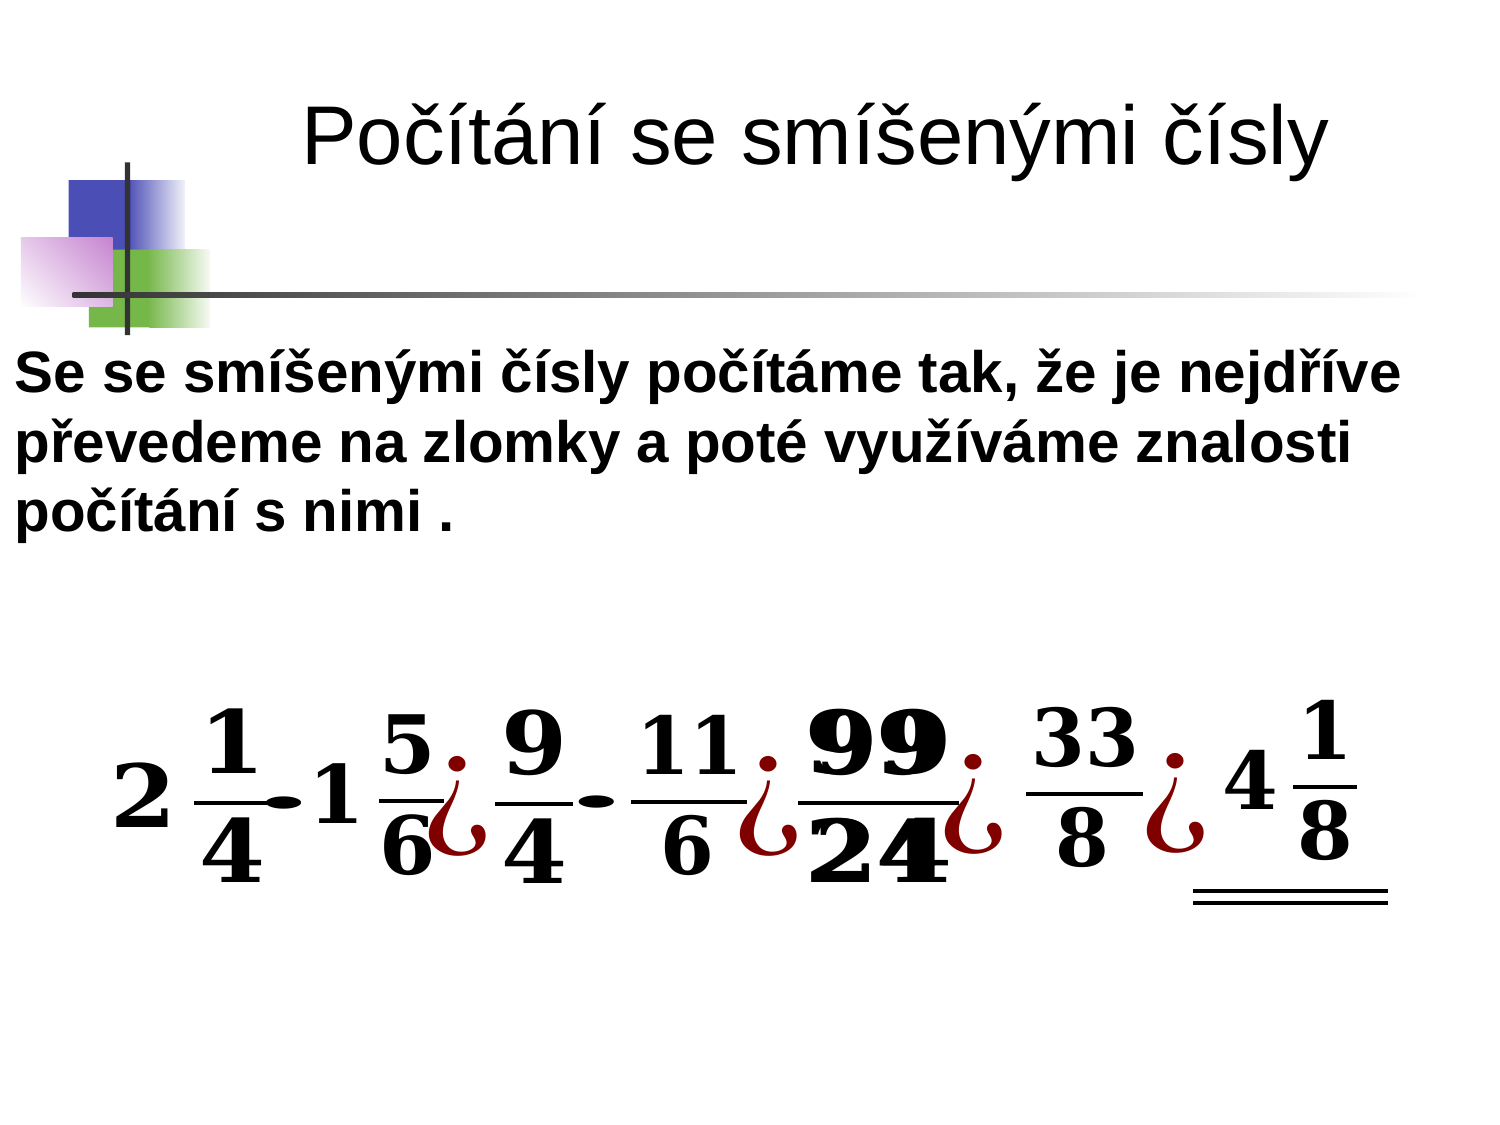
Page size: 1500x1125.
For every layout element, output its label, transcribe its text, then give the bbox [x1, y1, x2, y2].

text_box Počítání se smíšenými čísly [262, 74, 1370, 189]
text_box Se se smíšenými čísly počítáme tak, že je nejdříve převedeme na zlomky a poté využíváme znalosti počítání s nimi . [0, 326, 1500, 551]
